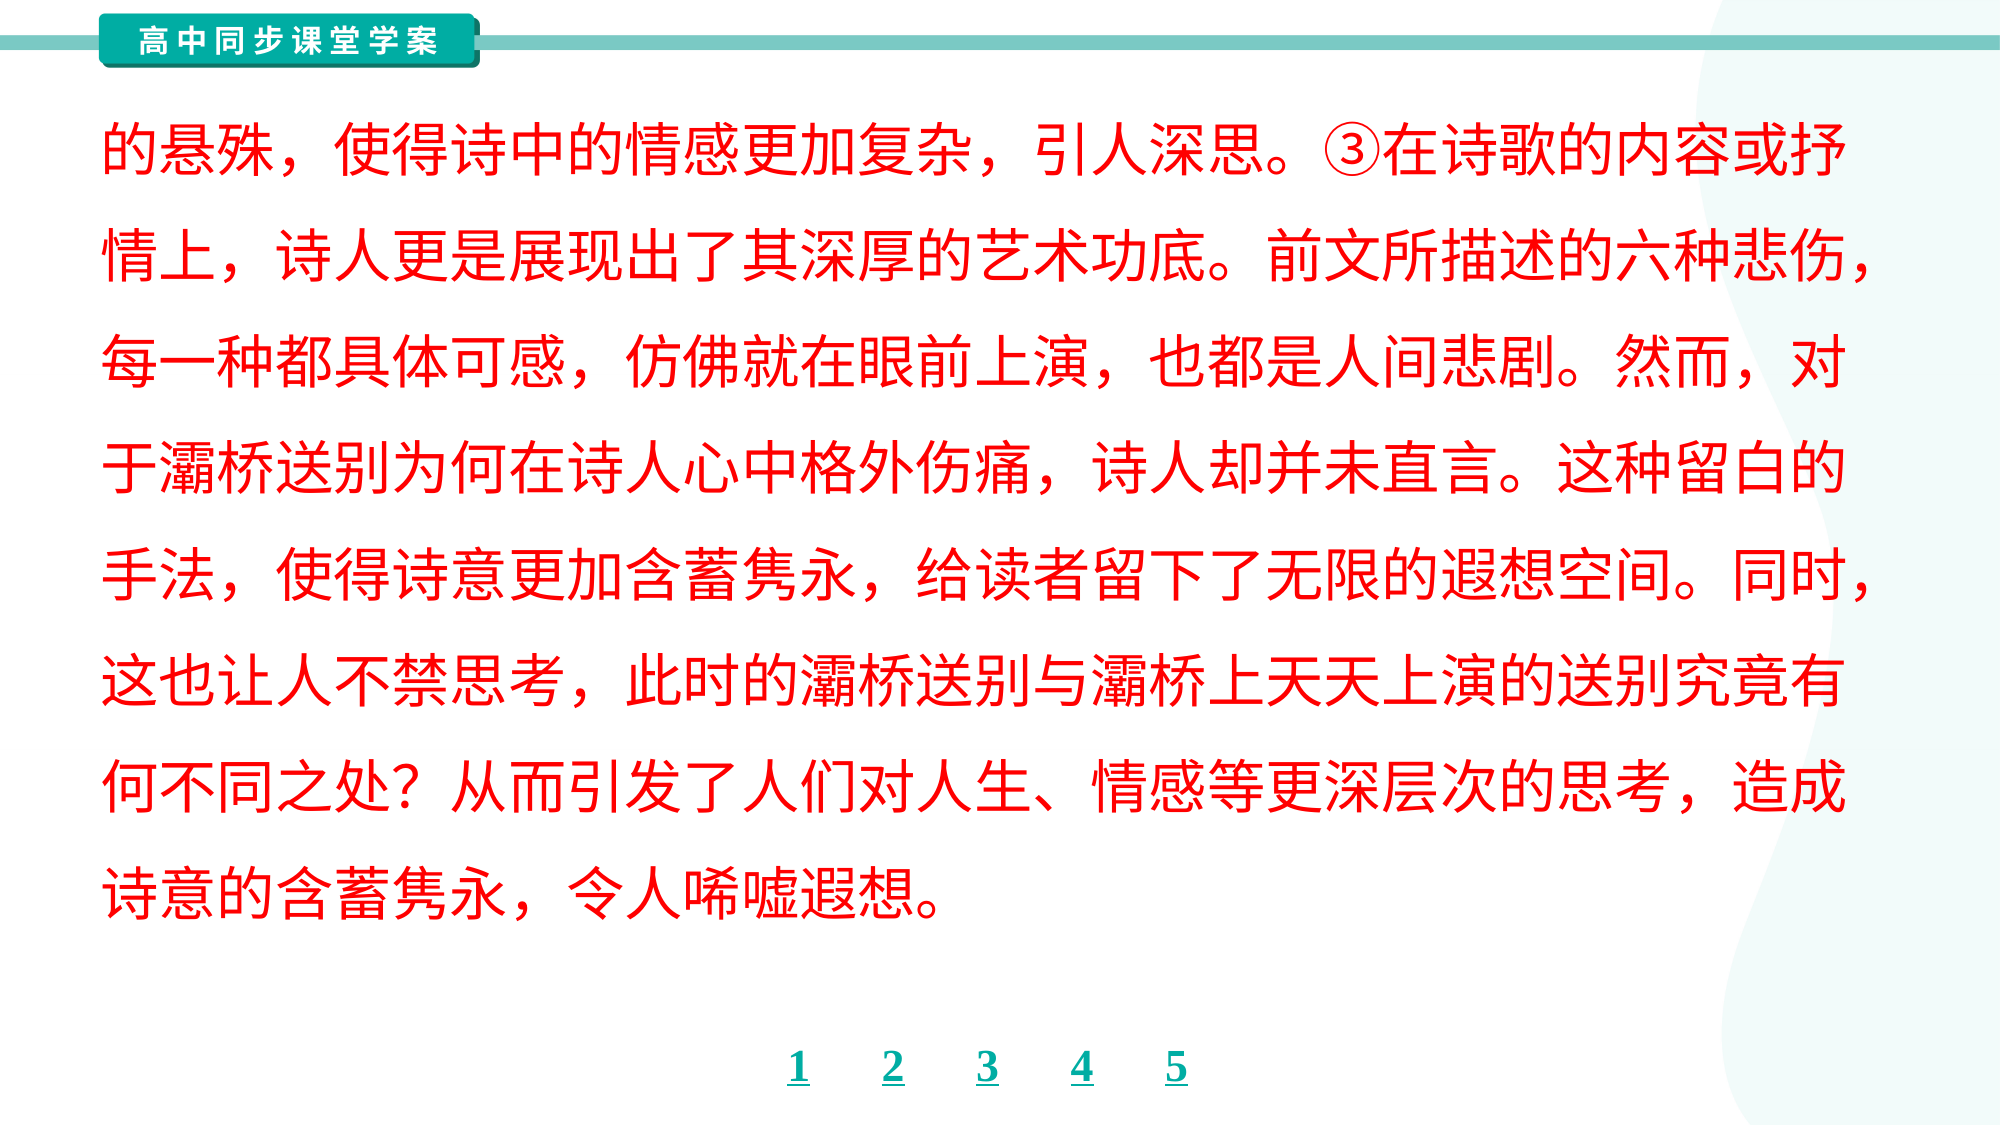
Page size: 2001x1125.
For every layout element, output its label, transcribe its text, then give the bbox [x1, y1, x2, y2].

text_box 的悬殊，使得诗中的情感更加复杂，引人深思。③在诗歌的内容或抒 情上，诗人更是展现出了其深厚的艺术功底。前文所描述的六种悲伤， 每一种都具体可感，仿佛就在眼前上演，也都是人间悲剧。然而，对 于灞桥送别为何在诗人心中格外伤痛，诗人却并未直言。这种留白的 手法，使得诗意更加含蓄隽永，给读者留下了无限的遐想空间。同时， 这也让人不禁思考，此时的灞桥送别与灞桥上天天上演的送别究竟有 何不同之处？从而引发了人们对人生、情感等更深层次的思考，造成 诗意的含蓄隽永，令人唏嘘遐想。 [100, 76, 1899, 927]
picture [0, 0, 2000, 1125]
